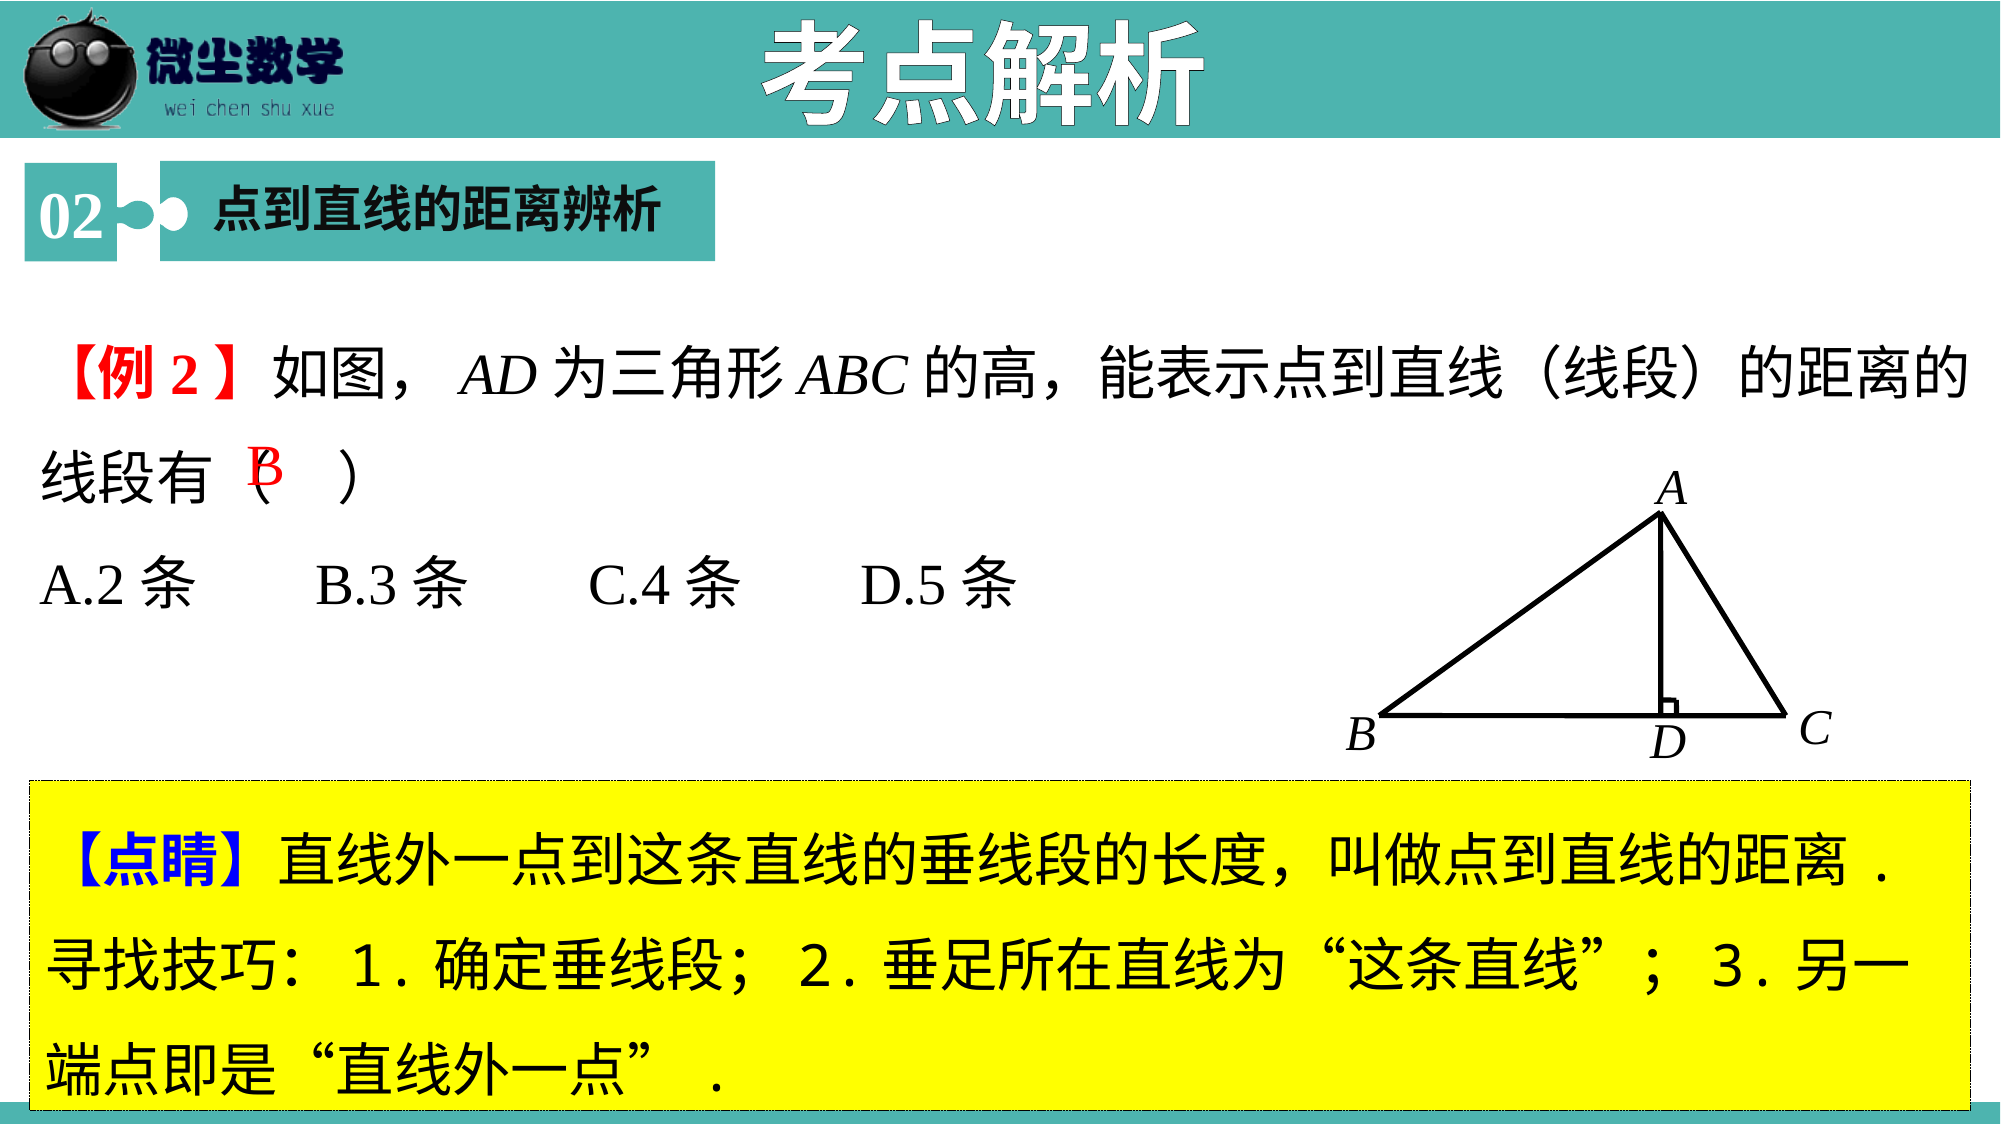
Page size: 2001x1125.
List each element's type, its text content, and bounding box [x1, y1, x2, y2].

text_box 点到直线的距离辨析 [160, 160, 716, 262]
text_box 【点睛】直线外一点到这条直线的垂线段的长度，叫做点到直线的距离.寻找技巧：1.确定垂线段；2.垂足所在直线为“这条直线”；3.另一端点即是“直线外一点”. [29, 780, 1971, 1111]
text_box 【例2】如图，AD为三角形ABC的高，能表示点到直线（线段）的距离的线段有（ ） A.2条 B.3条 C.4条 D.5条 [24, 293, 2000, 624]
text_box 02 [24, 162, 154, 262]
picture [0, 1, 2001, 1124]
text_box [1318, 447, 1858, 802]
text_box 考点解析 [742, 0, 1223, 146]
text_box B [232, 419, 316, 505]
